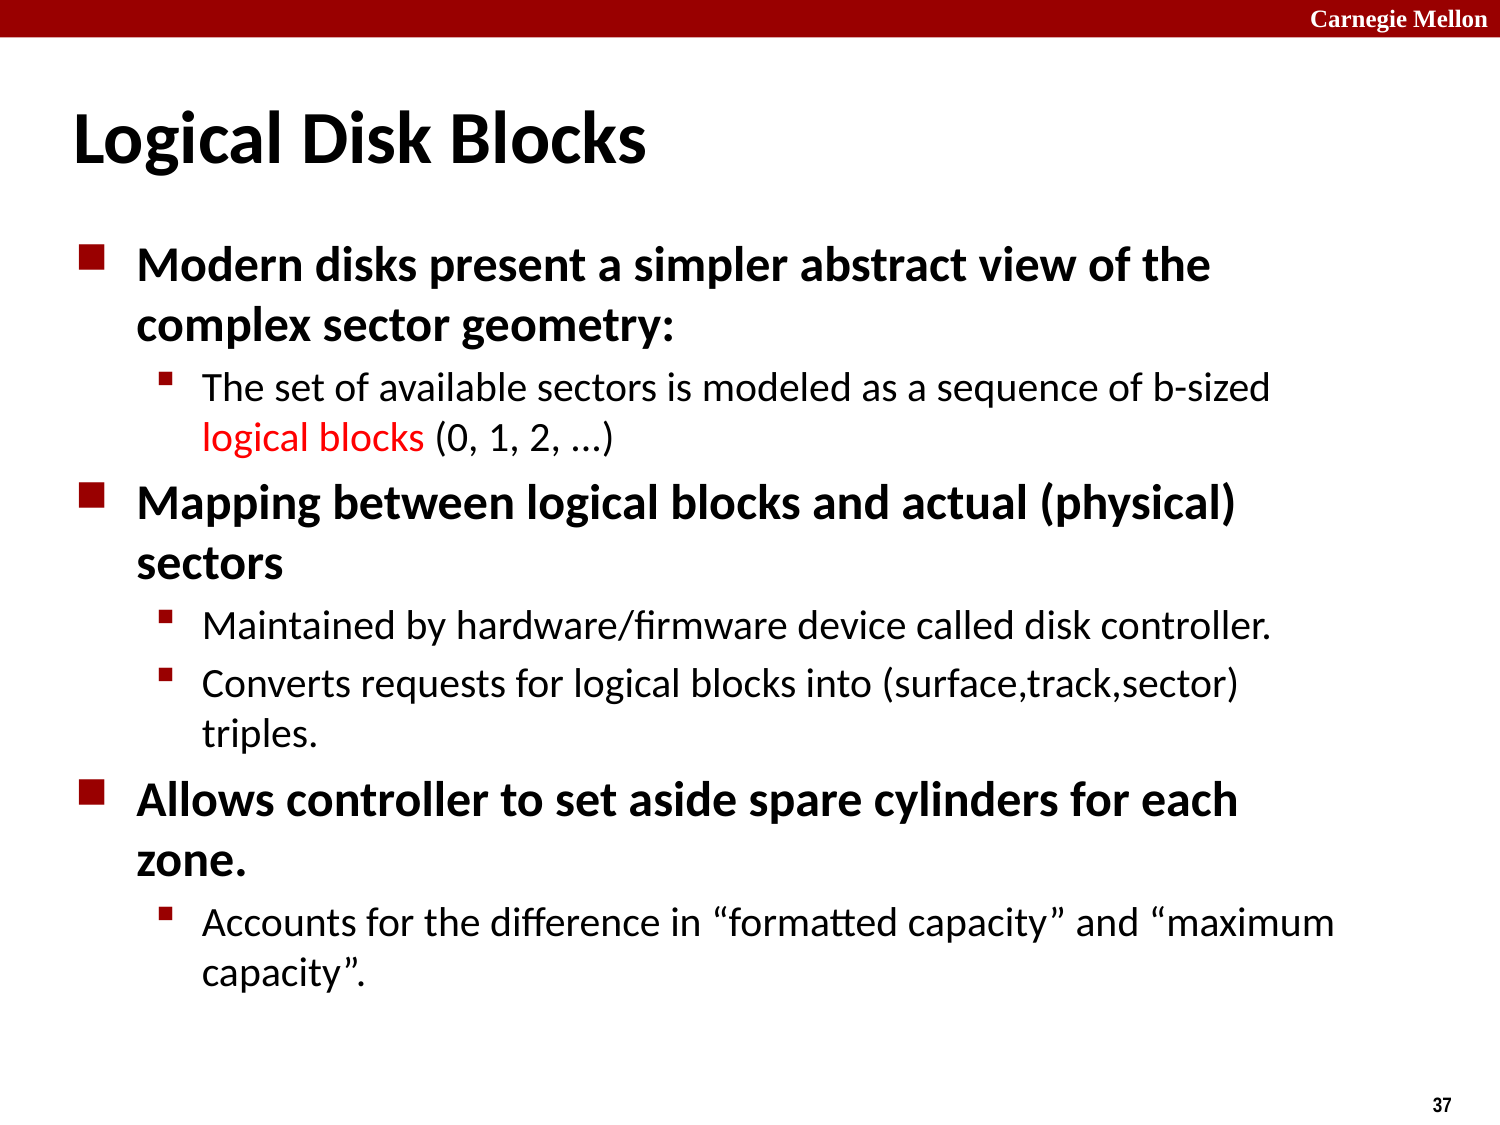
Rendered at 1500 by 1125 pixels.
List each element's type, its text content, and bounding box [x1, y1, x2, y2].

list Modern disks present a simpler abstract view of the complex sector geometry: The set of available sectors is modeled as a sequence of b-sized logical blocks (0, 1, 2, ...) Mapping between logical blocks and actual (physical) sectors Maintained by hardware/firmware device called disk controller. Converts requests for logical blocks into (surface,track,sector) triples. Allows controller to set aside spare cylinders for each zone. Accounts for the difference in “formatted capacity” and “maximum capacity”. [64, 223, 1361, 1040]
title Logical Disk Blocks [58, 71, 1305, 197]
